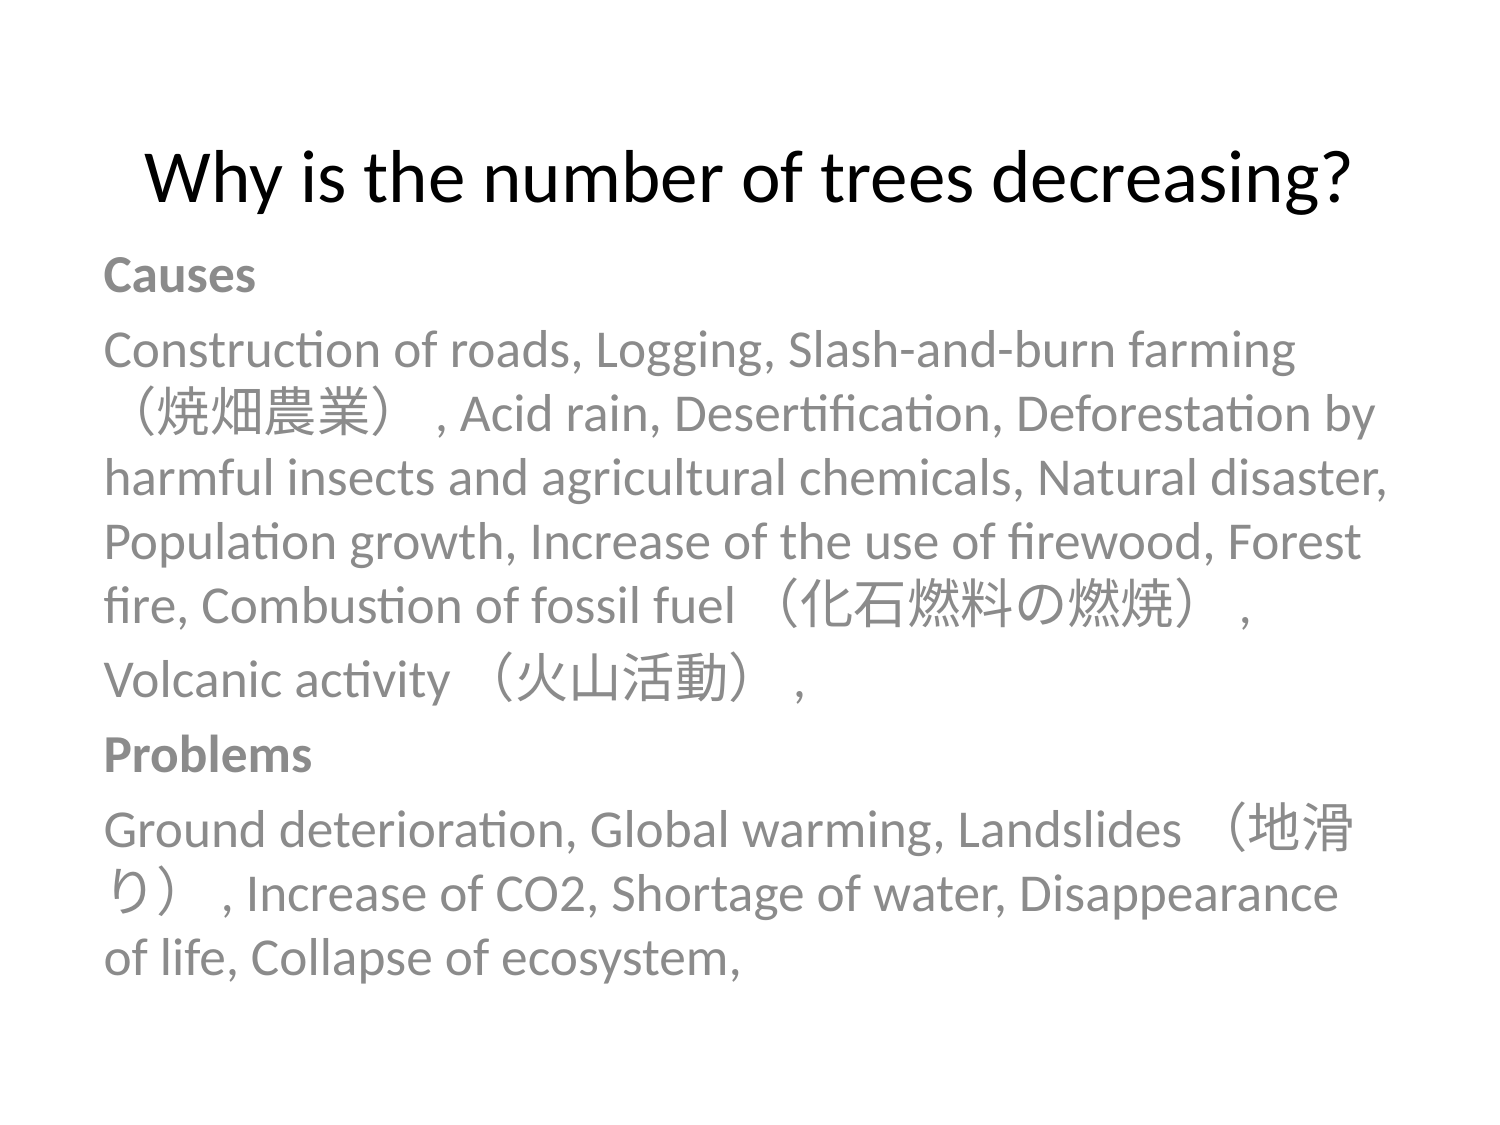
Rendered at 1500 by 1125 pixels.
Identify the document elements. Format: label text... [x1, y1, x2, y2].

subtitle Causes Construction of roads, Logging, Slash-and-burn farming（焼畑農業）, Acid rain, Desertification, Deforestation by harmful insects and agricultural chemicals, Natural disaster, Population growth, Increase of the use of firewood, Forest fire, Combustion of fossil fuel（化石燃料の燃焼）, Volcanic activity（火山活動）, Problems Ground deterioration, Global warming, Landslides（地滑り）, Increase of CO2, Shortage of water, Disappearance of life, Collapse of ecosystem, [88, 231, 1412, 1047]
title Why is the number of trees decreasing? [112, 101, 1388, 231]
